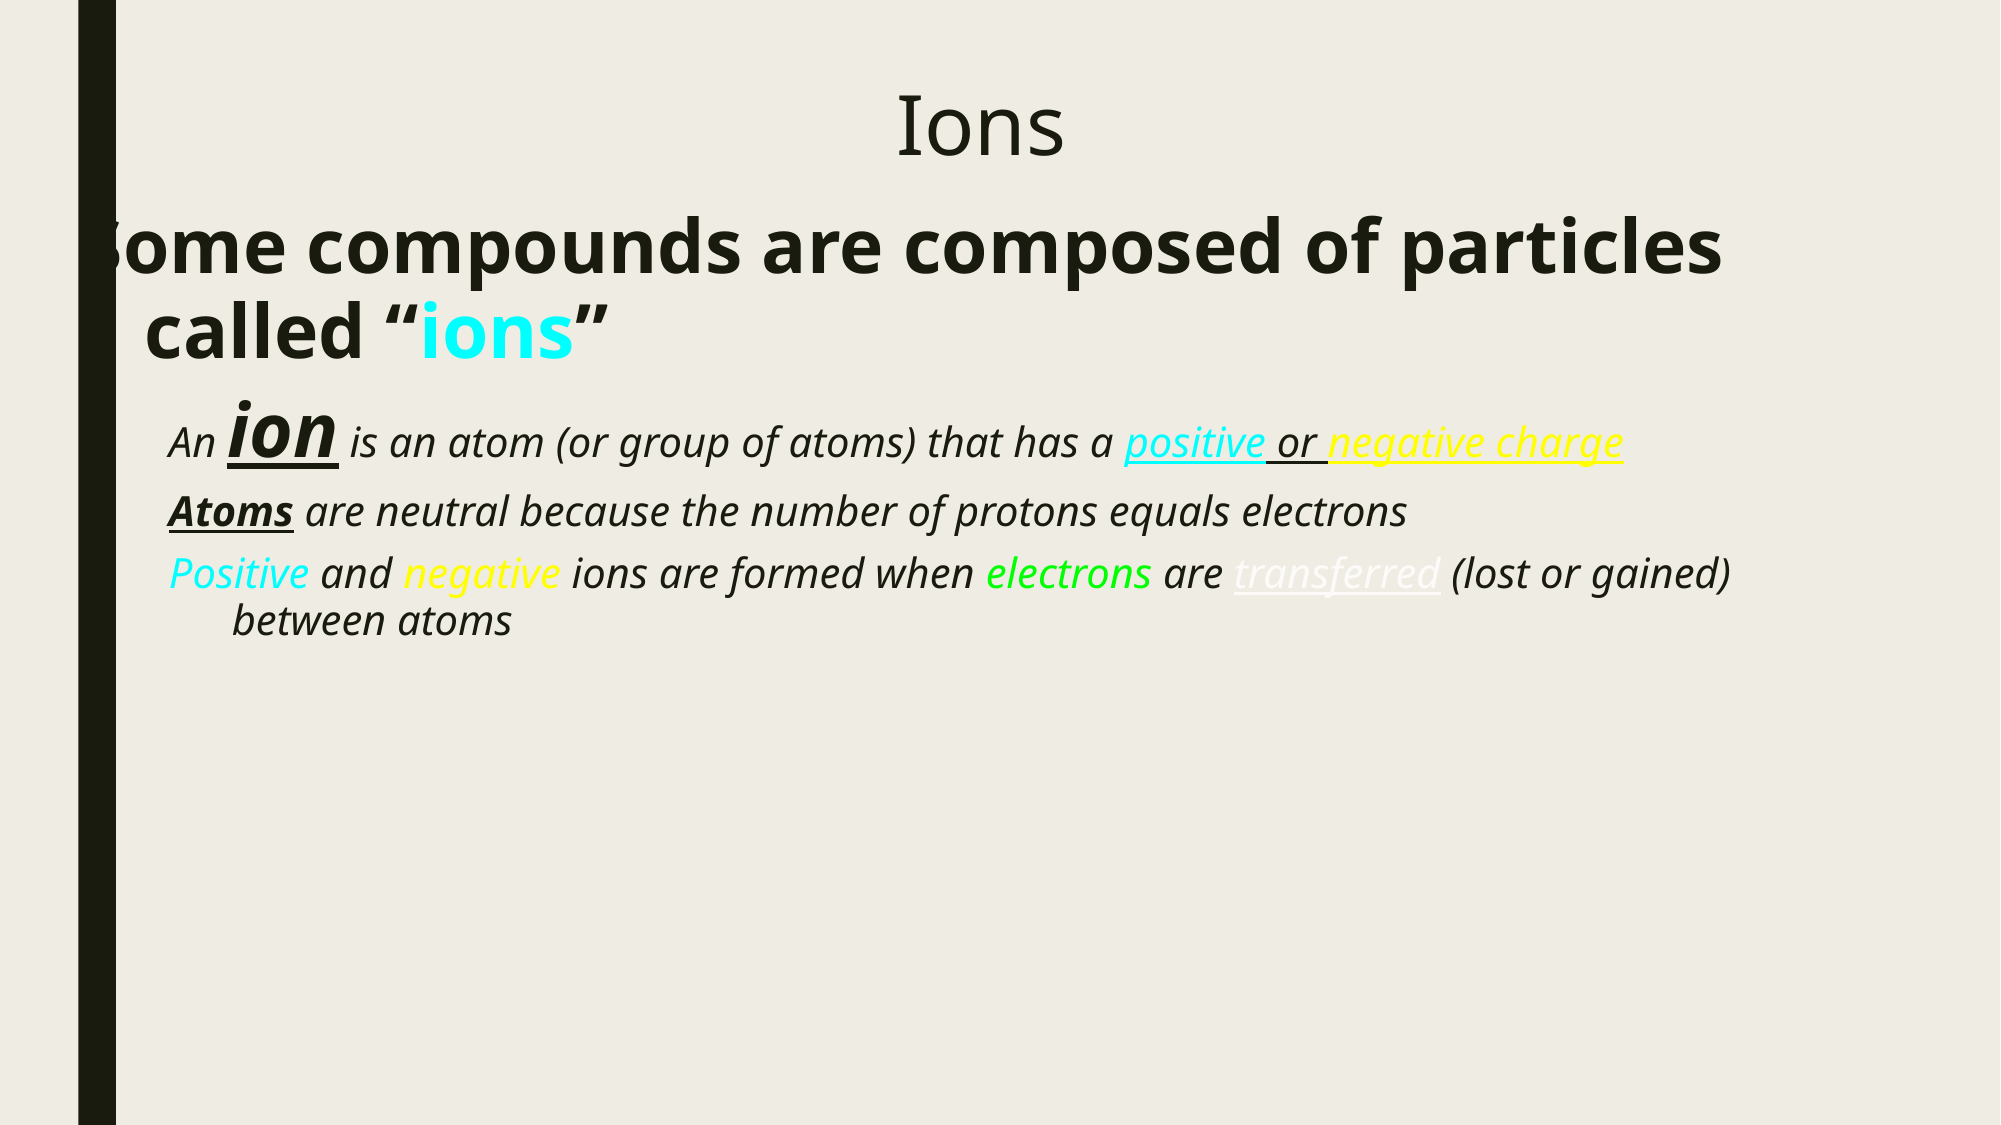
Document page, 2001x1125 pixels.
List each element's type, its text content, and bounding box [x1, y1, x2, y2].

title Ions [112, 76, 1850, 198]
list Some compounds are composed of particles called “ions” An ion is an atom (or group of atoms) that has a positive or negative charge Atoms are neutral because the number of protons equals electrons Positive and negative ions are formed when electrons are transferred (lost or gained) between atoms [66, 198, 1888, 1047]
